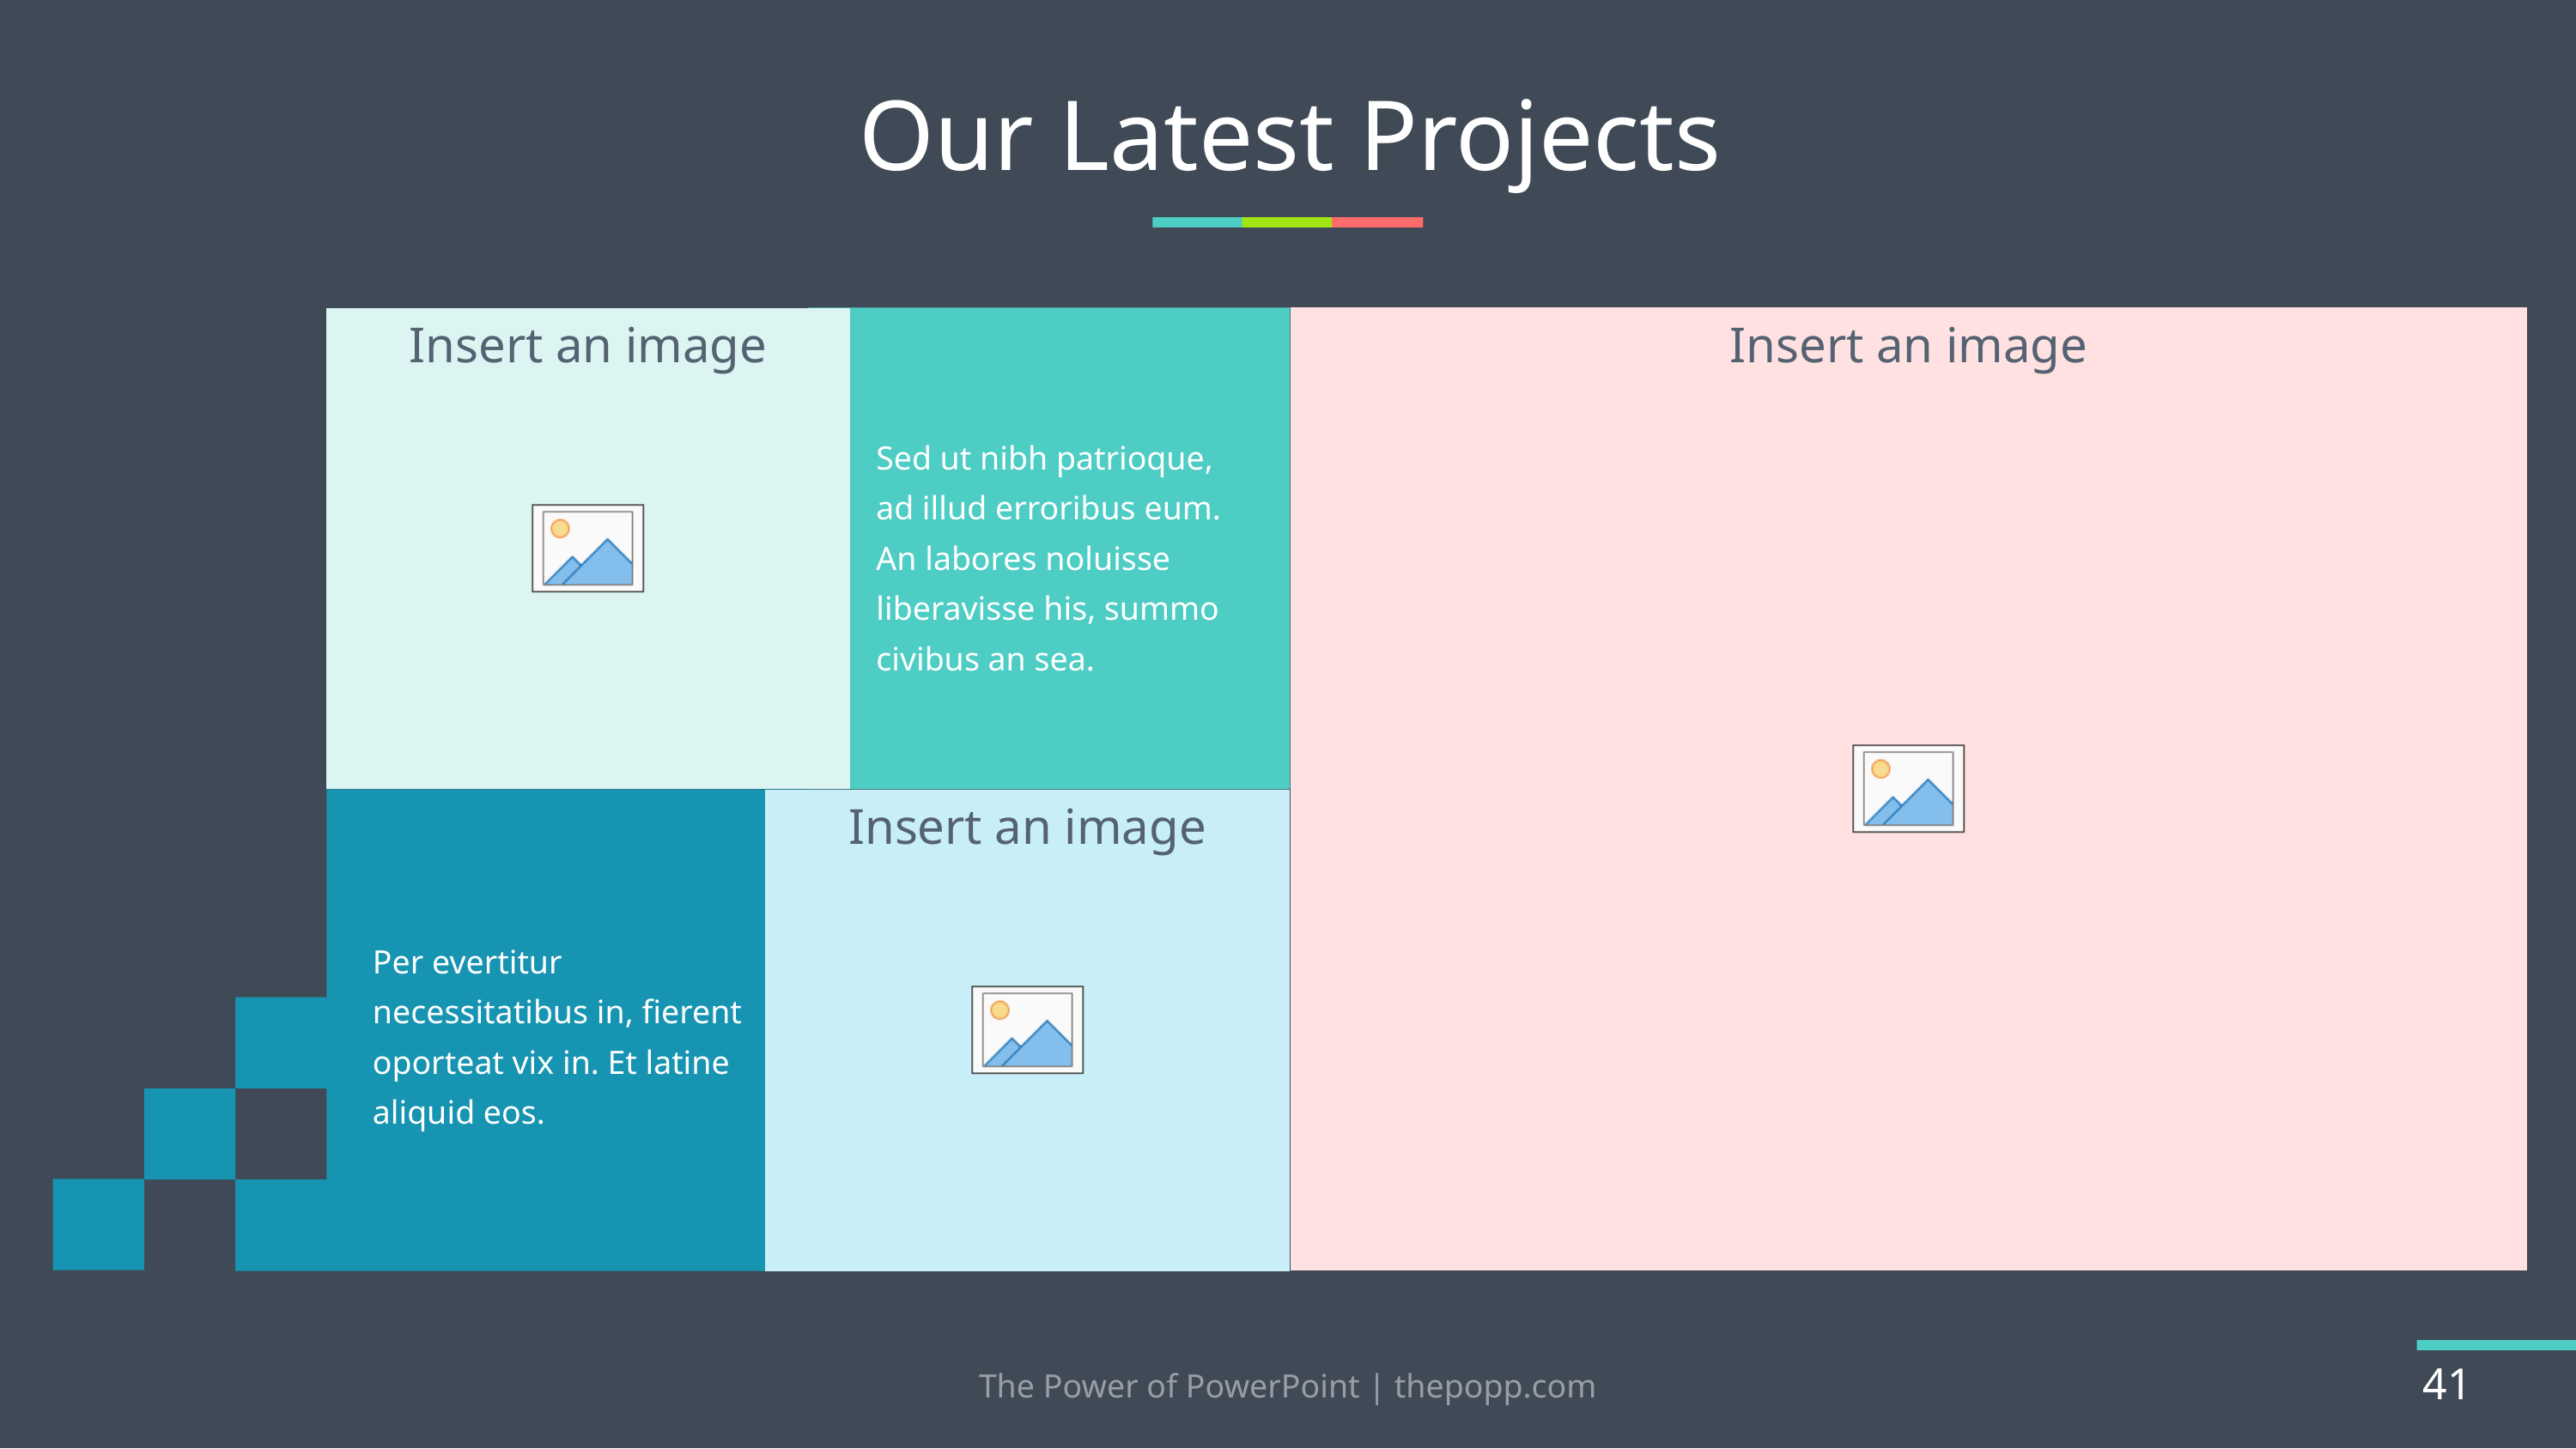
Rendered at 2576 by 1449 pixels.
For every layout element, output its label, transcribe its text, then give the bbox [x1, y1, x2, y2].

picture [326, 307, 2528, 1271]
title Our Latest Projects [69, 49, 2512, 230]
list Sed ut nibh patrioque, ad illud erroribus eum. An labores noluisse liberavisse his, summo civibus an sea. [863, 356, 1261, 747]
slide_number 41 [2409, 1351, 2576, 1421]
footer The Power of PowerPoint | thepopp.com [853, 1349, 1723, 1427]
list Per evertitur necessitatibus in, fierent oporteat vix in. Et latine aliquid eos. [359, 835, 756, 1225]
